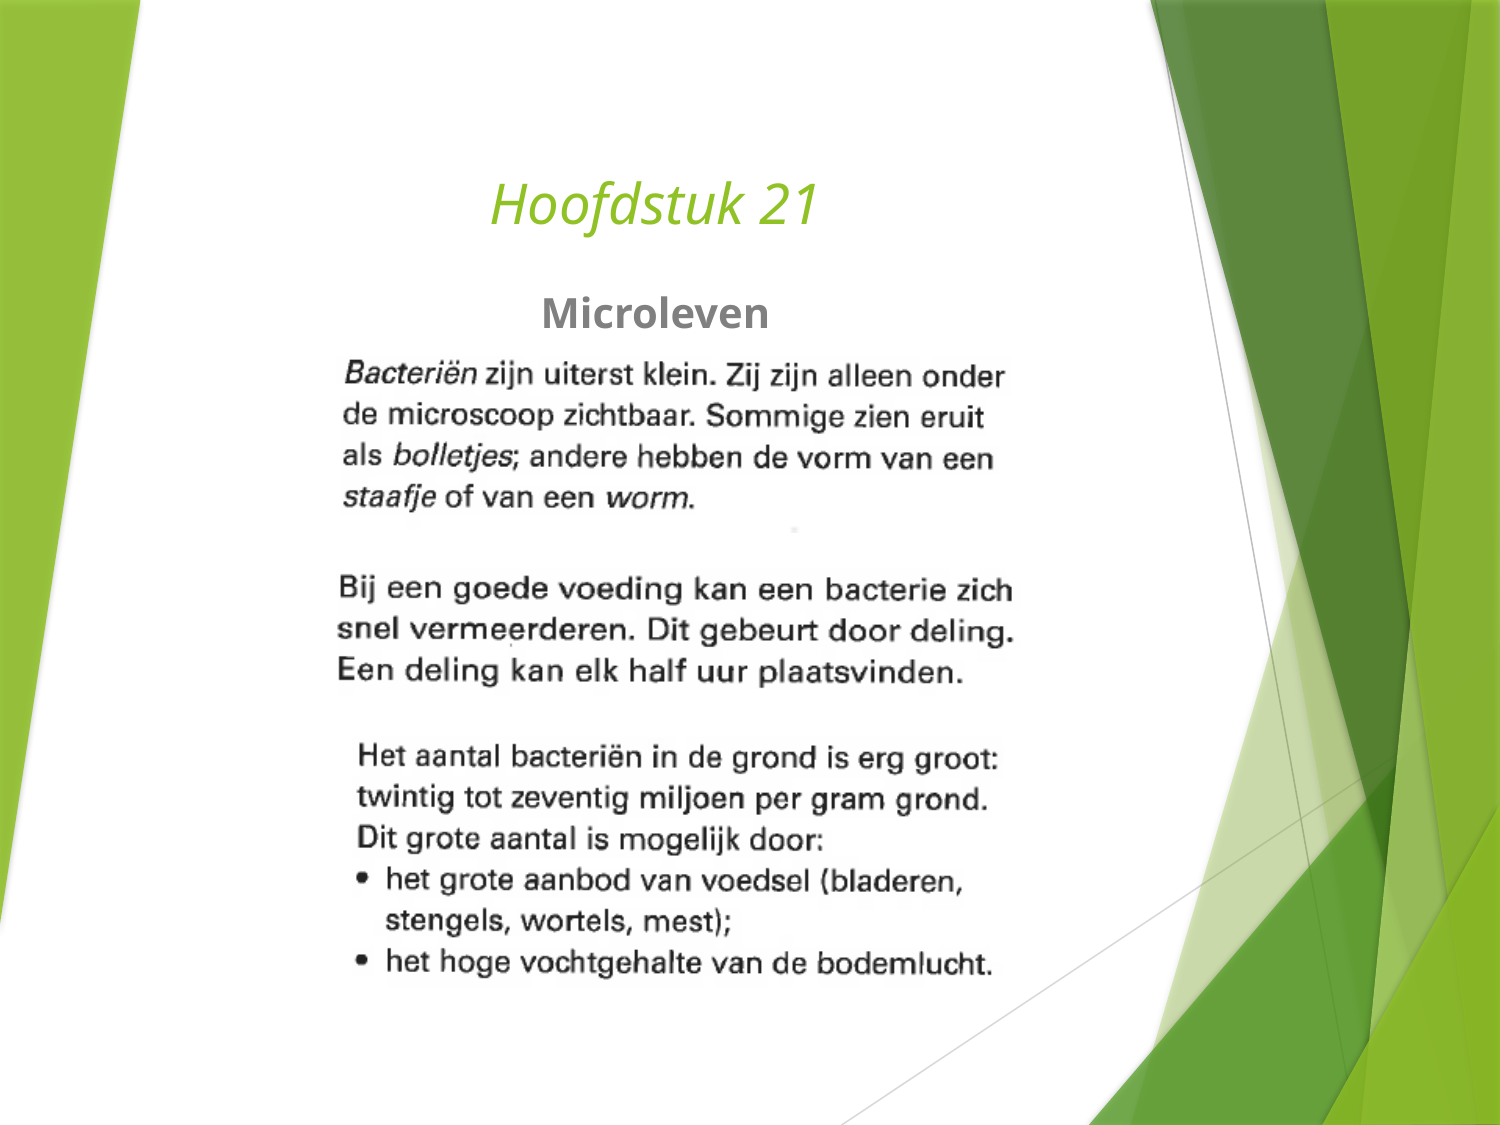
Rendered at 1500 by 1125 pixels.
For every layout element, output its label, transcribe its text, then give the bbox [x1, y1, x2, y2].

picture [335, 565, 1034, 696]
title Hoofdstuk 21 [112, 101, 1199, 244]
subtitle Microleven [64, 278, 1247, 1012]
picture [351, 727, 1019, 994]
picture [335, 349, 1034, 534]
